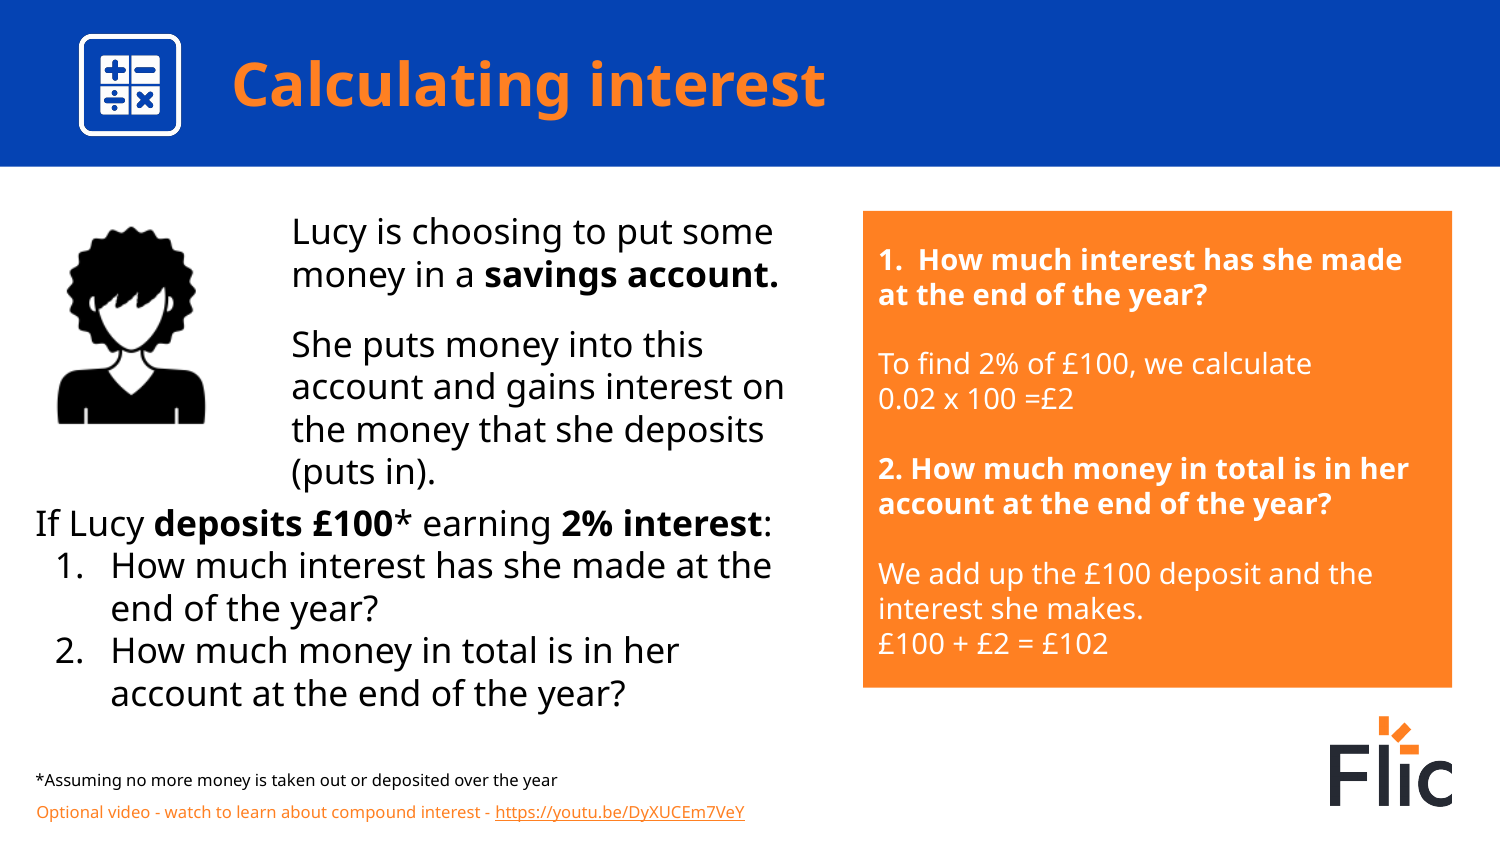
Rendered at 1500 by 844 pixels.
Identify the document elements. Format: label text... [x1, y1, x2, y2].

picture [0, 193, 263, 457]
text_box [33, 151, 864, 217]
text_box *Assuming no more money is taken out or deposited over the year [20, 759, 1033, 800]
text_box Lucy is choosing to put some money in a savings account. She puts money into this account and gains interest on the money that she deposits (puts in). [276, 194, 824, 507]
picture [73, 27, 188, 142]
picture [1330, 716, 1452, 807]
text_box 1. How much interest has she made at the end of the year? To find 2% of £100, we calculate 0.02 x 100 =£2 2. How much money in total is in her account at the end of the year? We add up the £100 deposit and the interest she makes. £100 + £2 = £102 [863, 210, 1453, 688]
text_box Optional video - watch to learn about compound interest - https://youtu.be/DyXUCEm7VeY [21, 790, 1083, 837]
title Calculating interest [216, 39, 1485, 125]
text_box If Lucy deposits £100* earning 2% interest: How much interest has she made at the end of the year? How much money in total is in her account at the end of the year? [20, 400, 824, 729]
